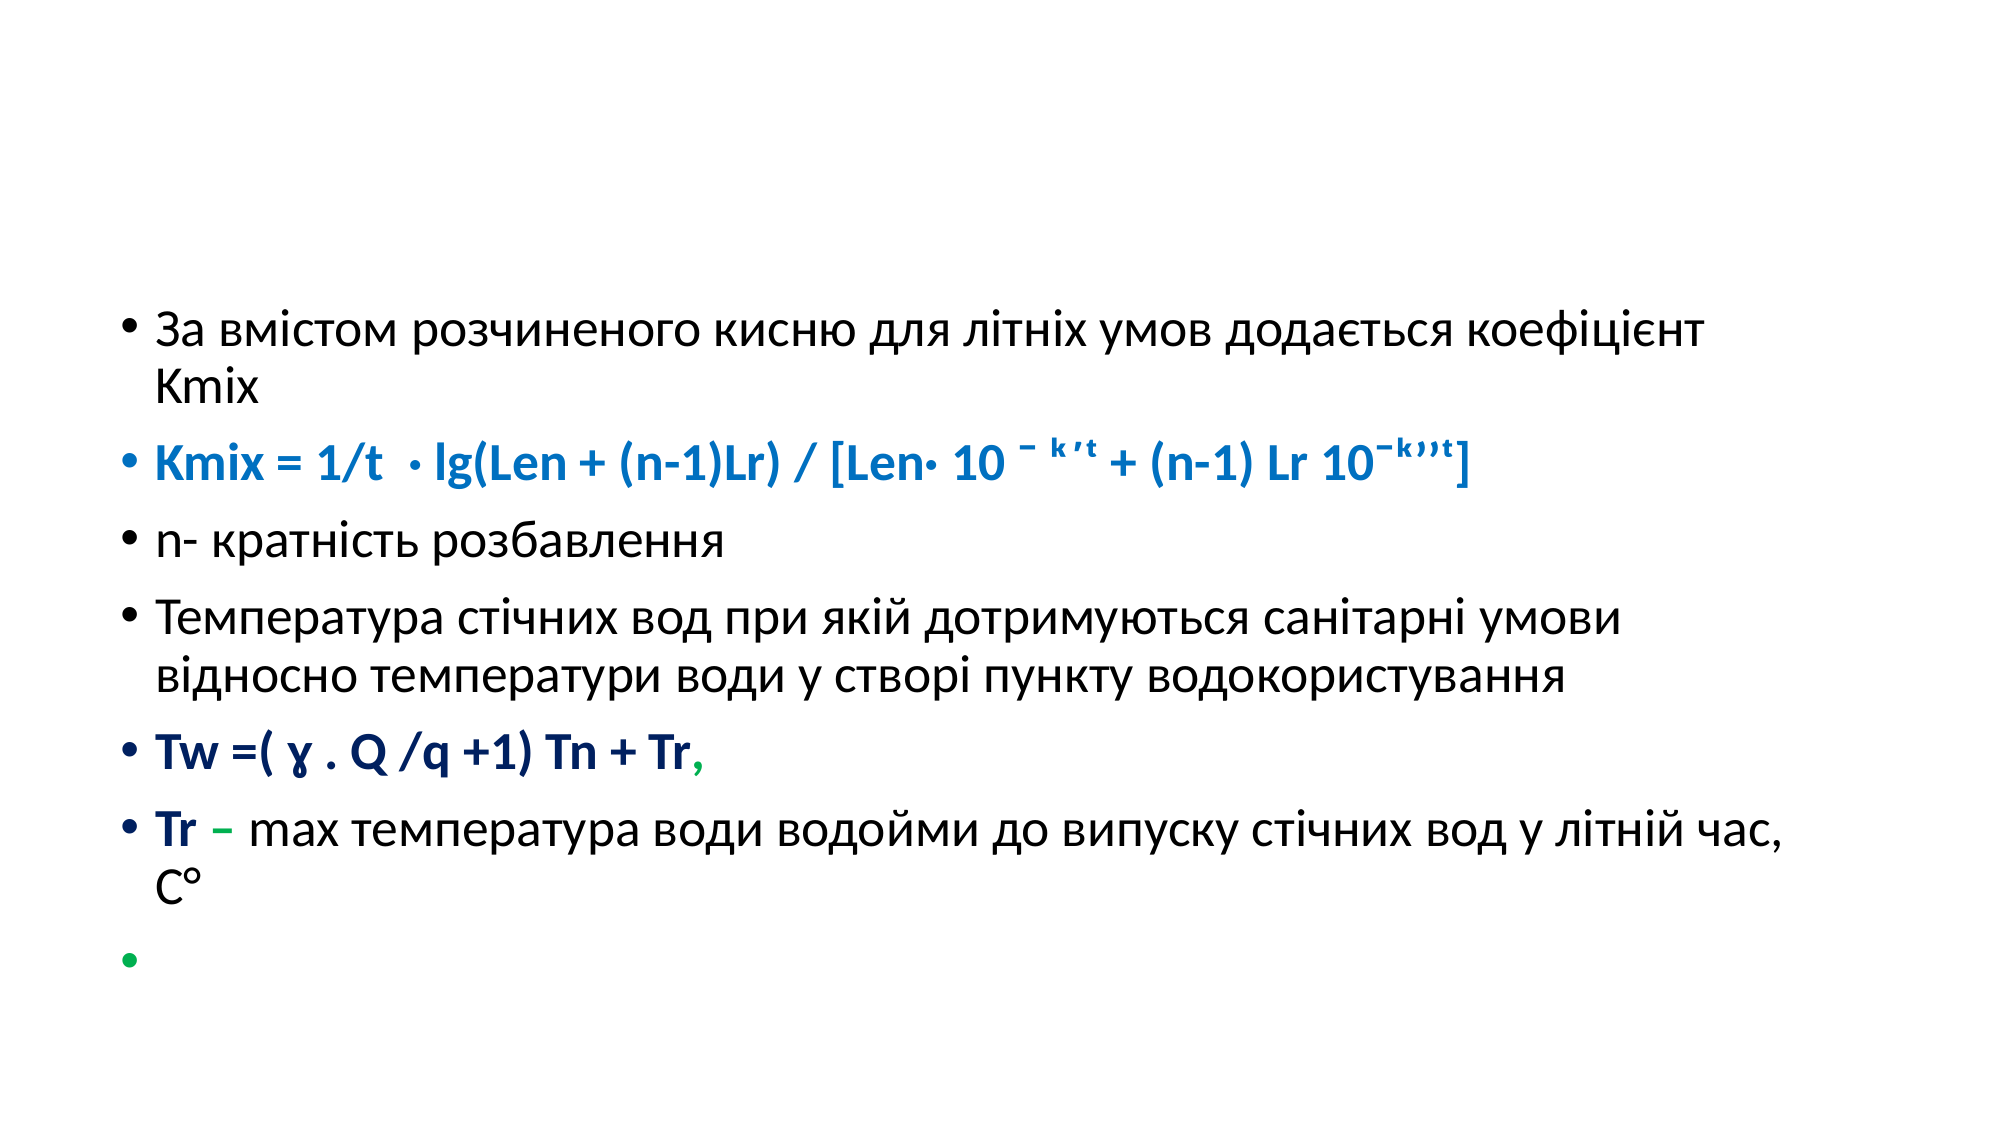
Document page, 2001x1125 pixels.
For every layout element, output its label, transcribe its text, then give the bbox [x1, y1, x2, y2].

list За вмістом розчиненого кисню для літніх умов додається коефіцієнт Kmix Kmix = 1/t · lg(Len + (n-1)Lr) / [Len· 10 ¯ ᵏ΄ᵗ + (n-1) Lr 10¯ᵏ’’ᵗ] n- кратність розбавлення Температура стічних вод при якій дотримуються санітарні умови відносно температури води у створі пункту водокористування Tw =( ɣ . Q /q +1) Tn + Tr, Tr – max температура води водойми до випуску стічних вод у літній час, С° [105, 292, 1831, 1006]
